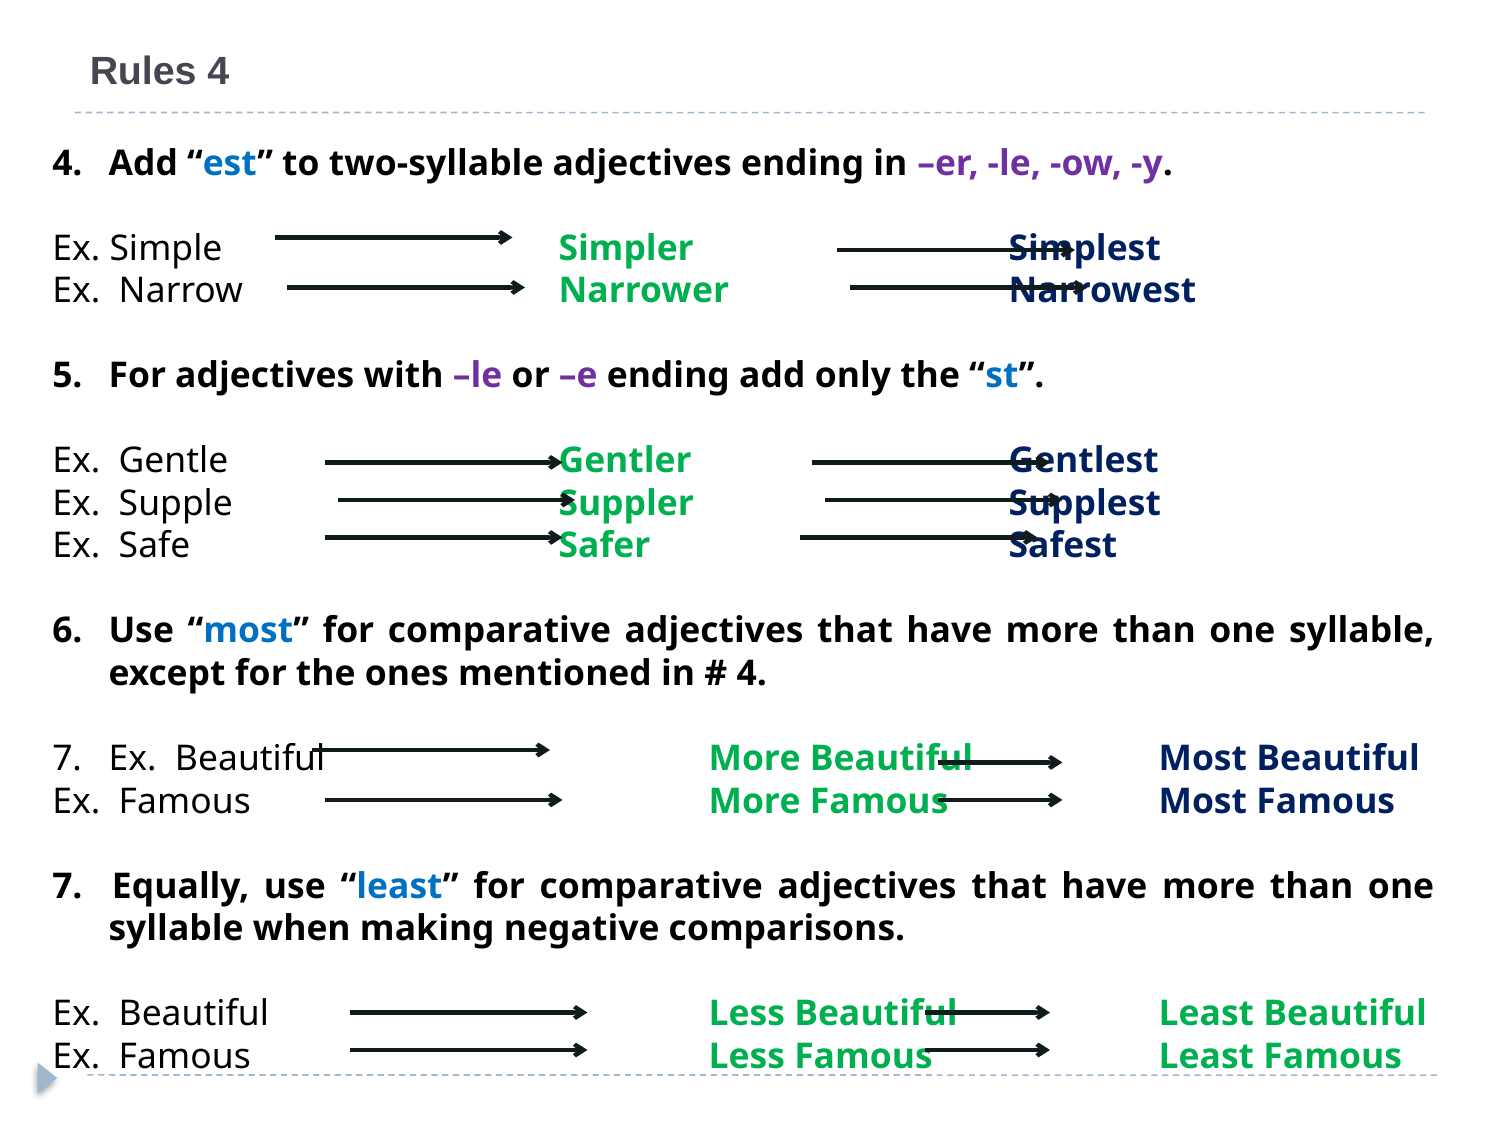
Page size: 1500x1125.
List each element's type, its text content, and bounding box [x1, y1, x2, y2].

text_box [37, 87, 1451, 1093]
title Rules 4 [75, 37, 1425, 87]
